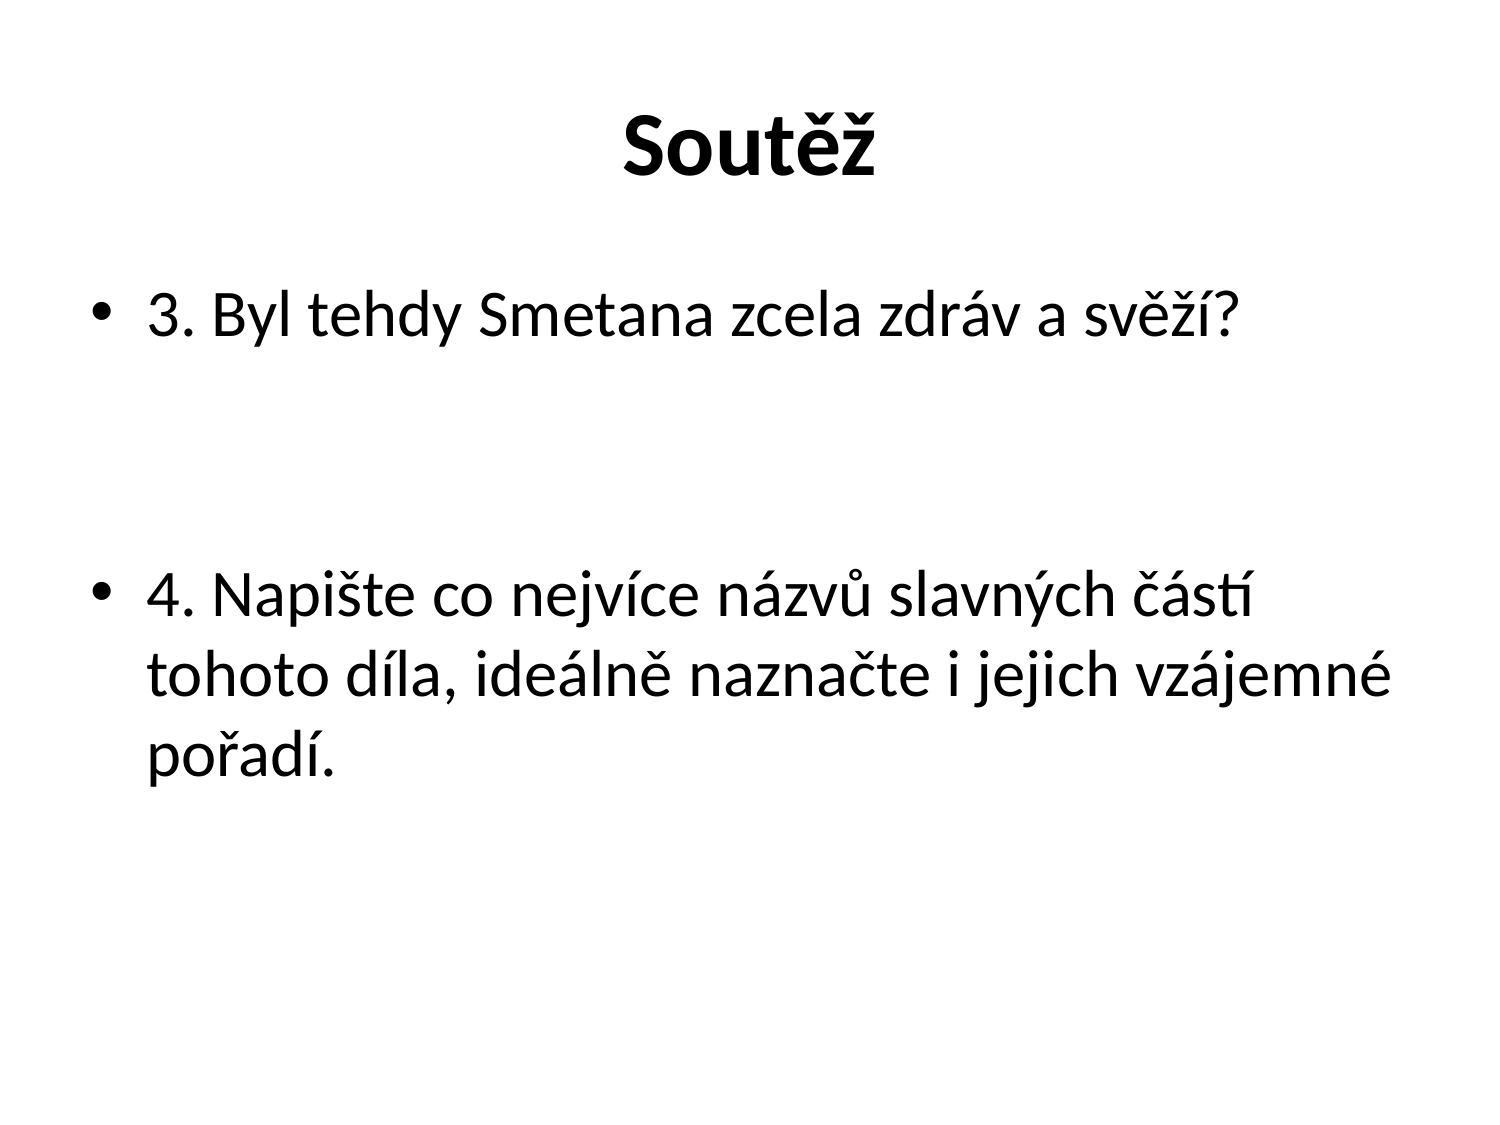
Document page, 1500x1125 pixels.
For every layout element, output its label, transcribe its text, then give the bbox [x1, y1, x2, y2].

list 3. Byl tehdy Smetana zcela zdráv a svěží? 4. Napište co nejvíce názvů slavných částí tohoto díla, ideálně naznačte i jejich vzájemné pořadí. [75, 262, 1425, 1005]
title Soutěž [75, 45, 1425, 233]
